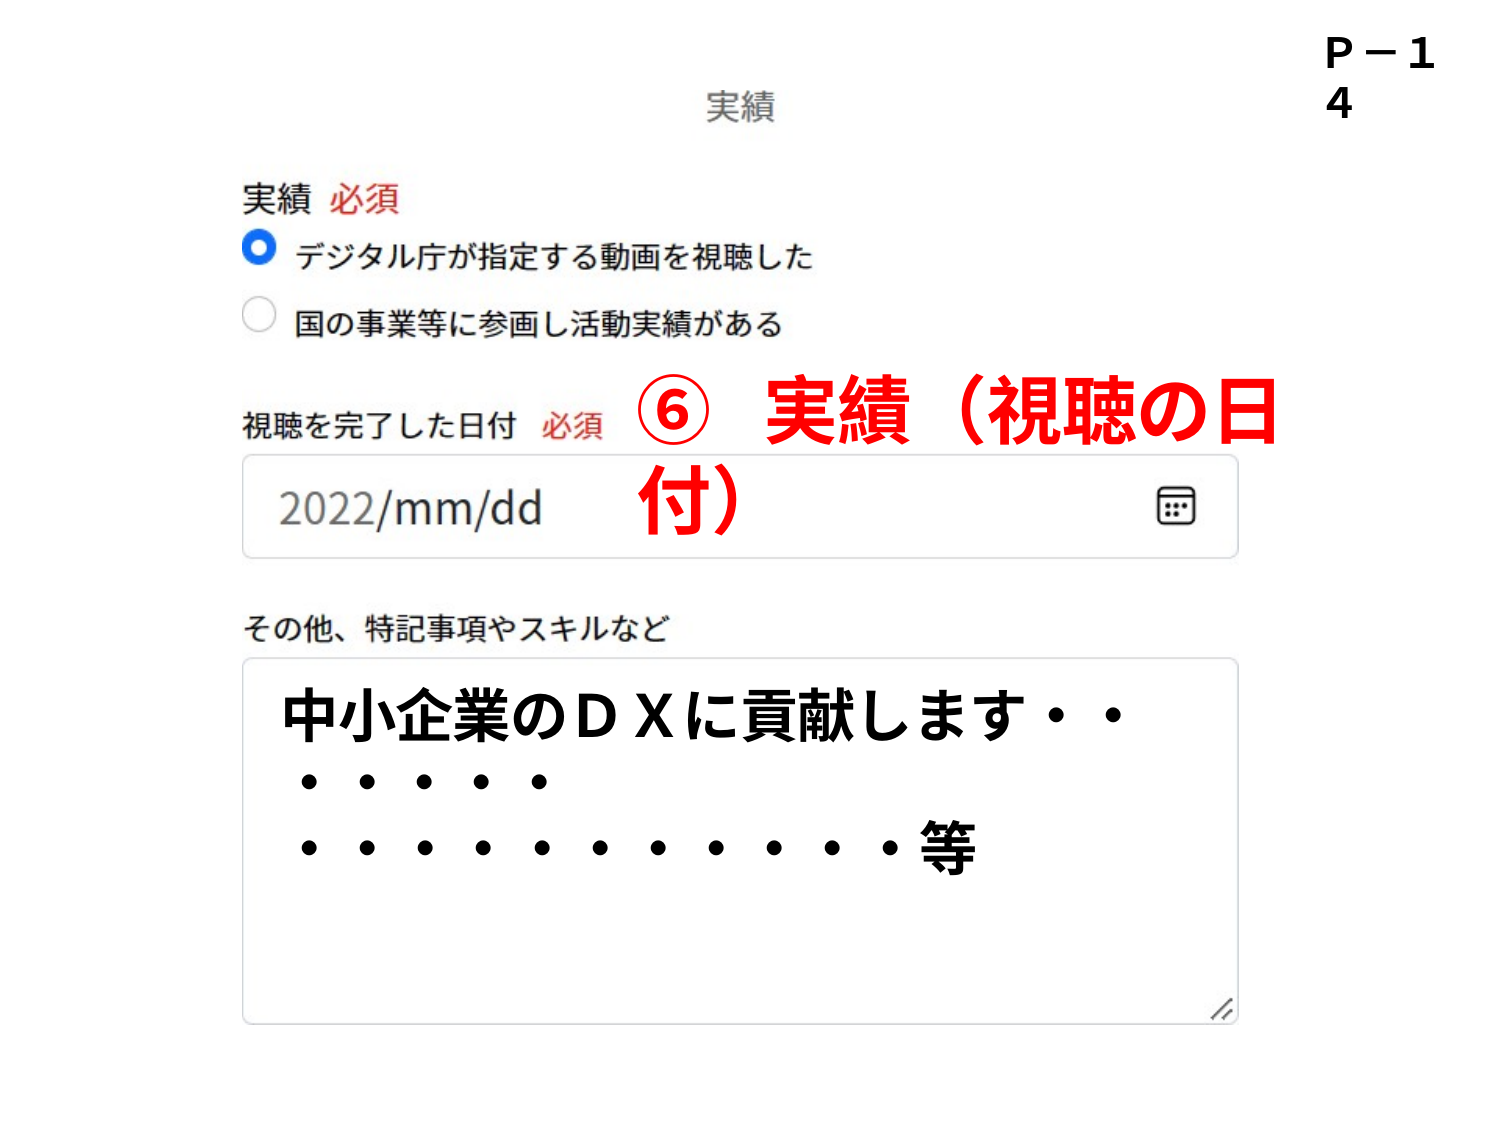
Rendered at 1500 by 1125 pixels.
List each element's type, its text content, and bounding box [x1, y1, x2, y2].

text_box Ｐ－１４ [1316, 24, 1451, 127]
picture [241, 89, 1240, 1025]
title ⑥ 実績（視聴の日付） [1243, 361, 1366, 552]
